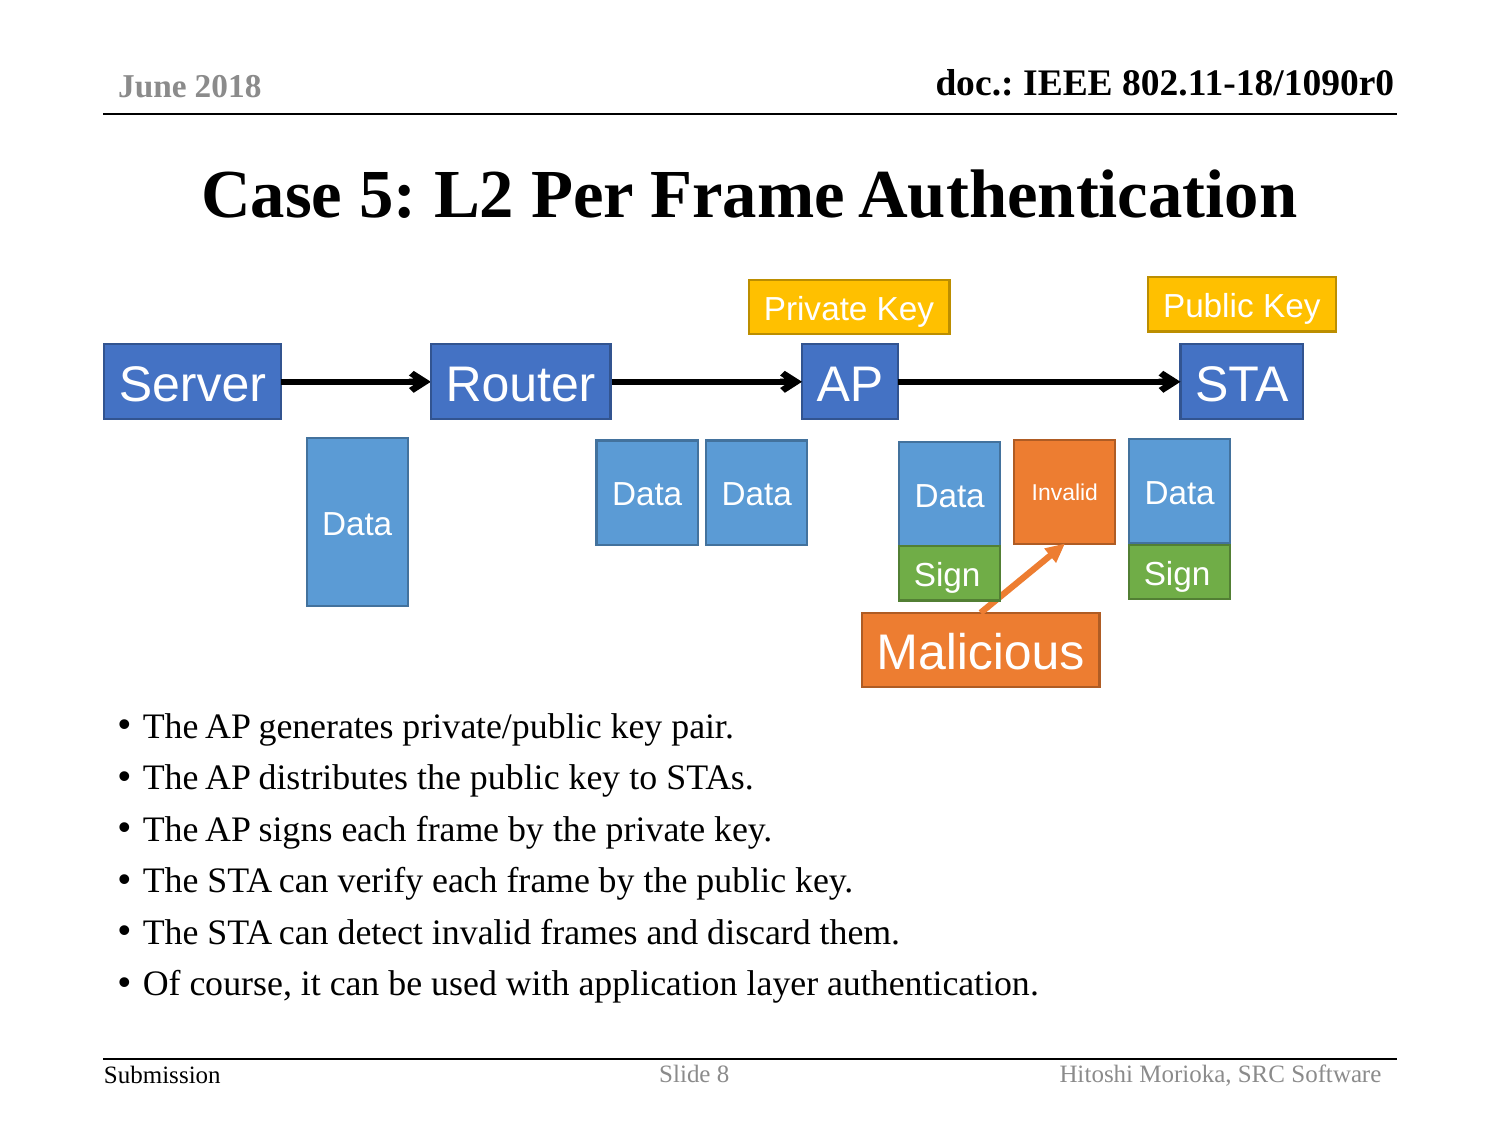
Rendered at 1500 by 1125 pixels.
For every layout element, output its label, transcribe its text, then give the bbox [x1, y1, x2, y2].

text_box Data [595, 439, 699, 546]
text_box Router [430, 343, 612, 420]
text_box Data [898, 441, 1001, 545]
text_box Sign [1128, 544, 1231, 600]
text_box Server [103, 343, 282, 420]
text_box Data [1128, 438, 1231, 544]
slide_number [103, 53, 441, 114]
text_box Data [306, 437, 409, 607]
text_box Invalid [1013, 439, 1116, 545]
list The AP generates private/public key pair. The AP distributes the public key to STAs. The AP signs each frame by the private key. The STA can verify each frame by the public key. The STA can detect invalid frames and discard them. Of course, it can be used with application layer authentication. [103, 699, 1397, 1014]
text_box Malicious [861, 612, 1101, 688]
slide_number Slide 8 [525, 1042, 864, 1103]
footer Hitoshi Morioka, SRC Software [890, 1042, 1397, 1103]
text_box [980, 543, 1065, 613]
title Case 5: L2 Per Frame Authentication [103, 113, 1397, 278]
text_box STA [1179, 343, 1304, 420]
text_box Public Key [1147, 276, 1337, 333]
text_box AP [801, 343, 899, 420]
text_box Private Key [748, 279, 951, 335]
text_box Sign [898, 545, 980, 602]
text_box Data [705, 439, 808, 546]
